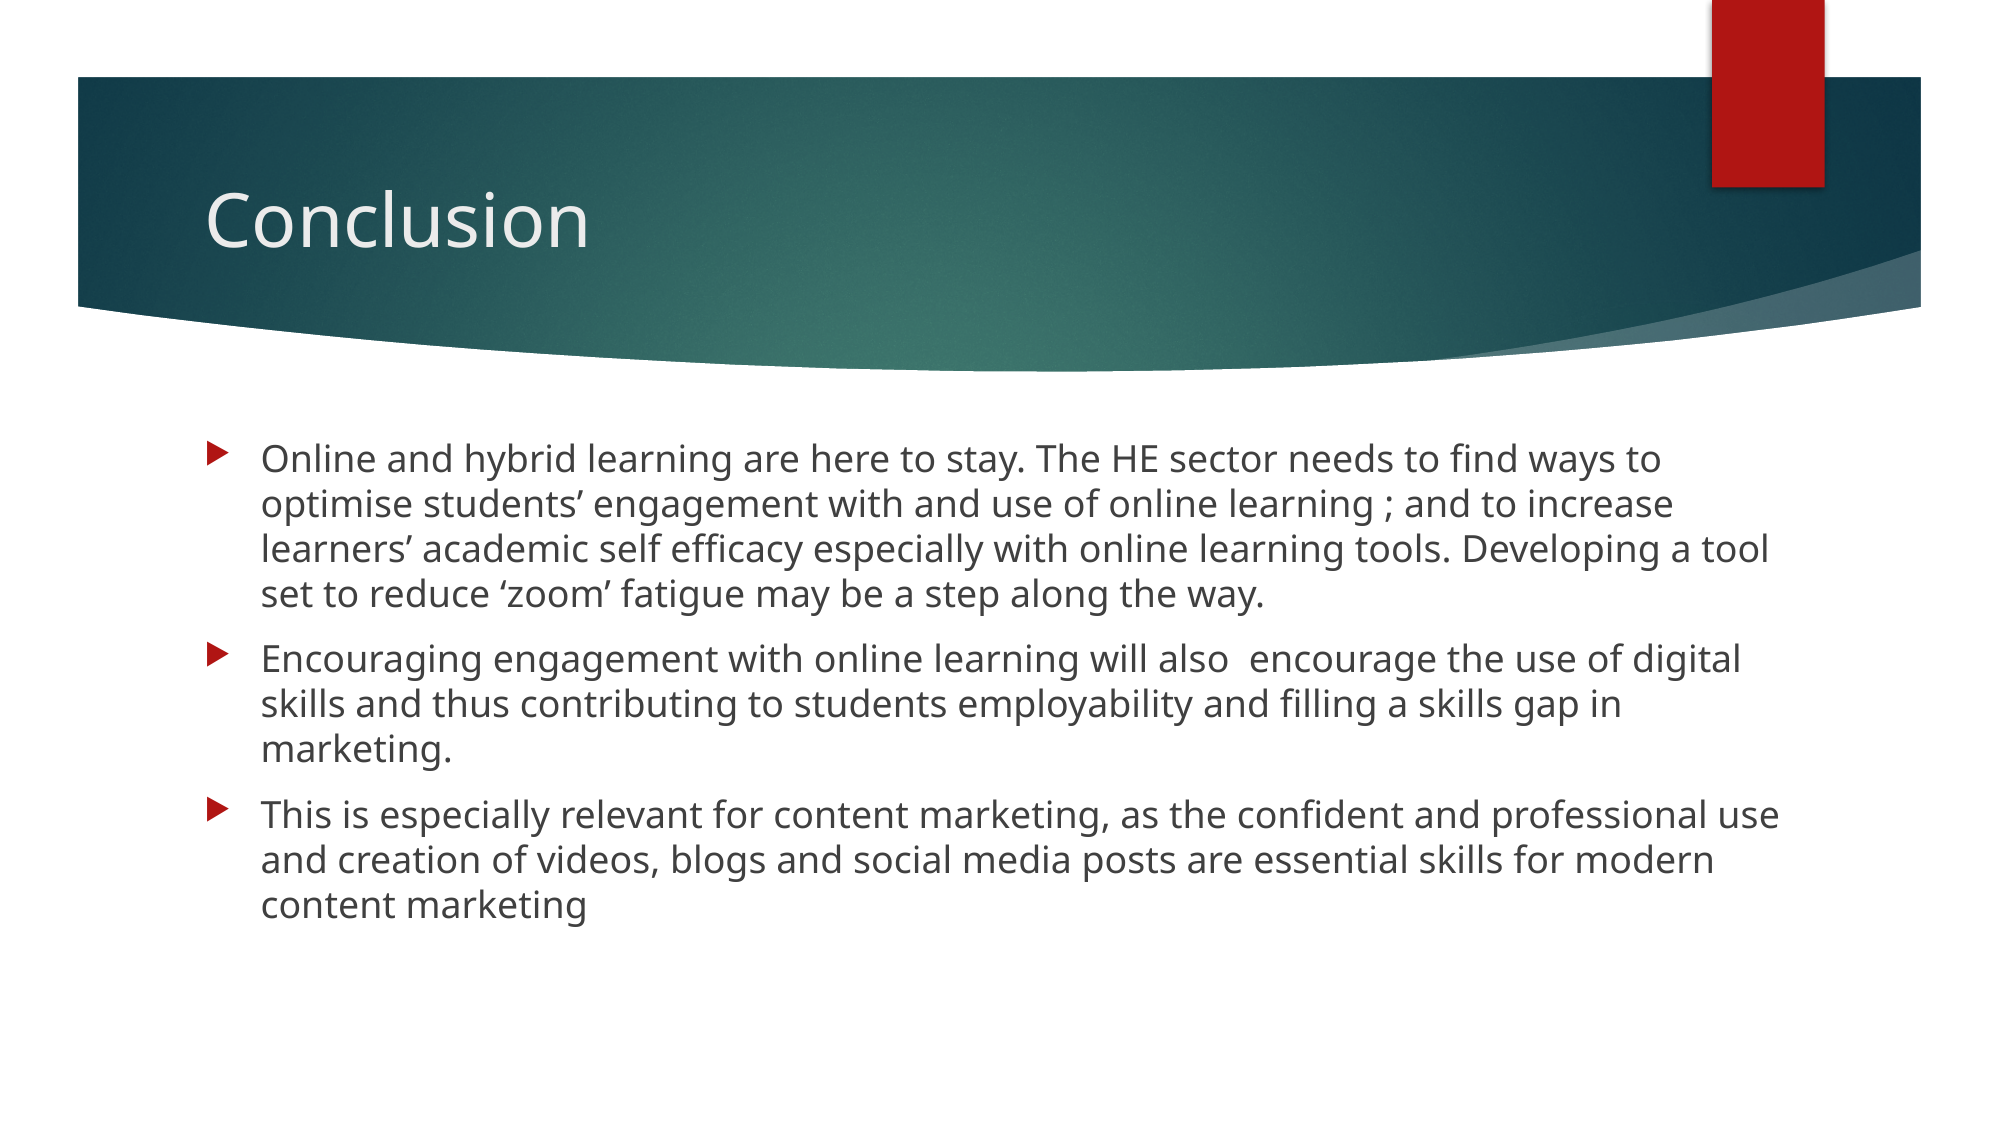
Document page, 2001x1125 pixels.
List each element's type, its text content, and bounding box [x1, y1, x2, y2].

list Online and hybrid learning are here to stay. The HE sector needs to find ways to optimise students’ engagement with and use of online learning ; and to increase learners’ academic self efficacy especially with online learning tools. Developing a tool set to reduce ‘zoom’ fatigue may be a step along the way. Encouraging engagement with online learning will also encourage the use of digital skills and thus contributing to students employability and filling a skills gap in marketing. This is especially relevant for content marketing, as the confident and professional use and creation of videos, blogs and social media posts are essential skills for modern content marketing [189, 427, 1836, 1053]
title Conclusion [189, 159, 1638, 276]
